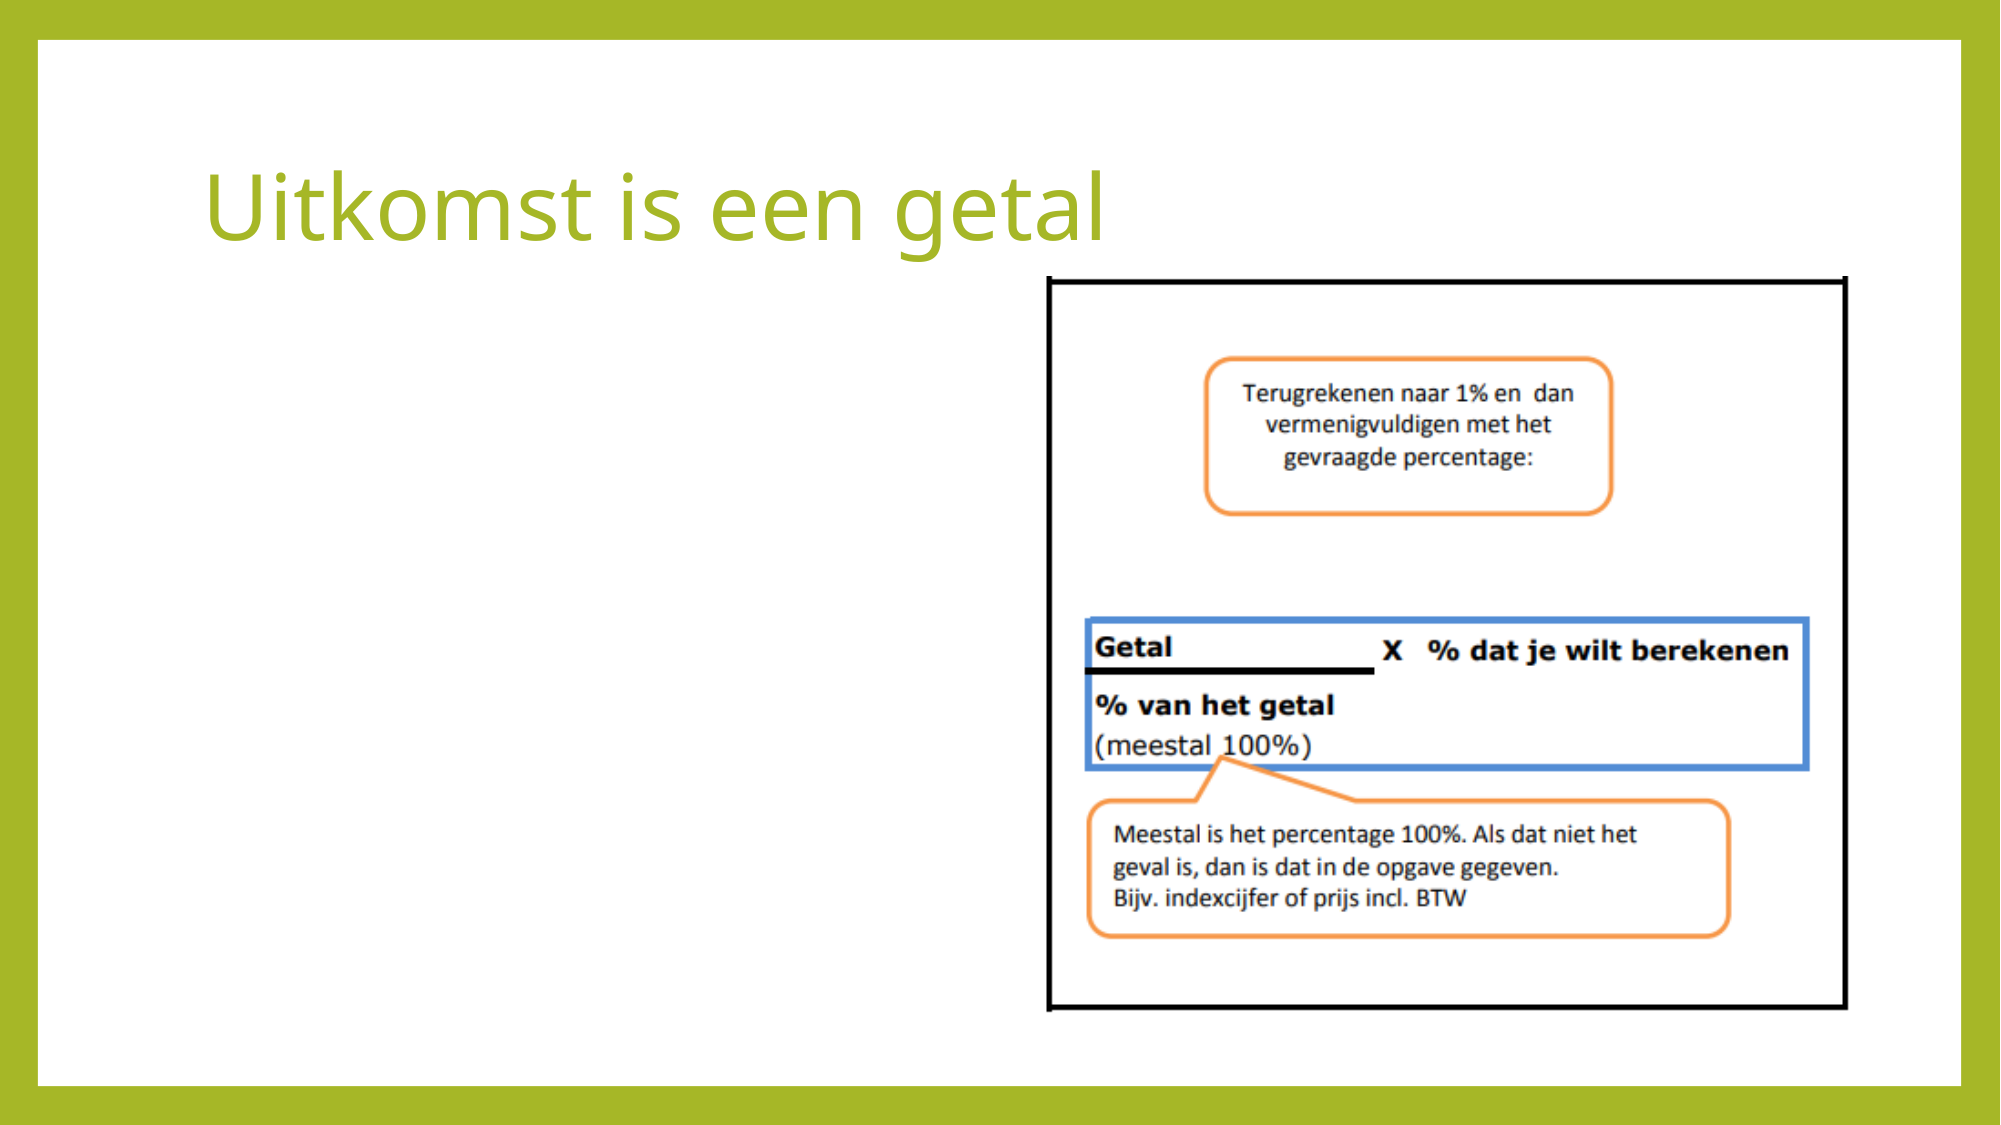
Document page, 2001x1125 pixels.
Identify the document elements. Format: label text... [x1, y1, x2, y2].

title Uitkomst is een getal [187, 99, 1808, 323]
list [1035, 276, 1864, 1026]
